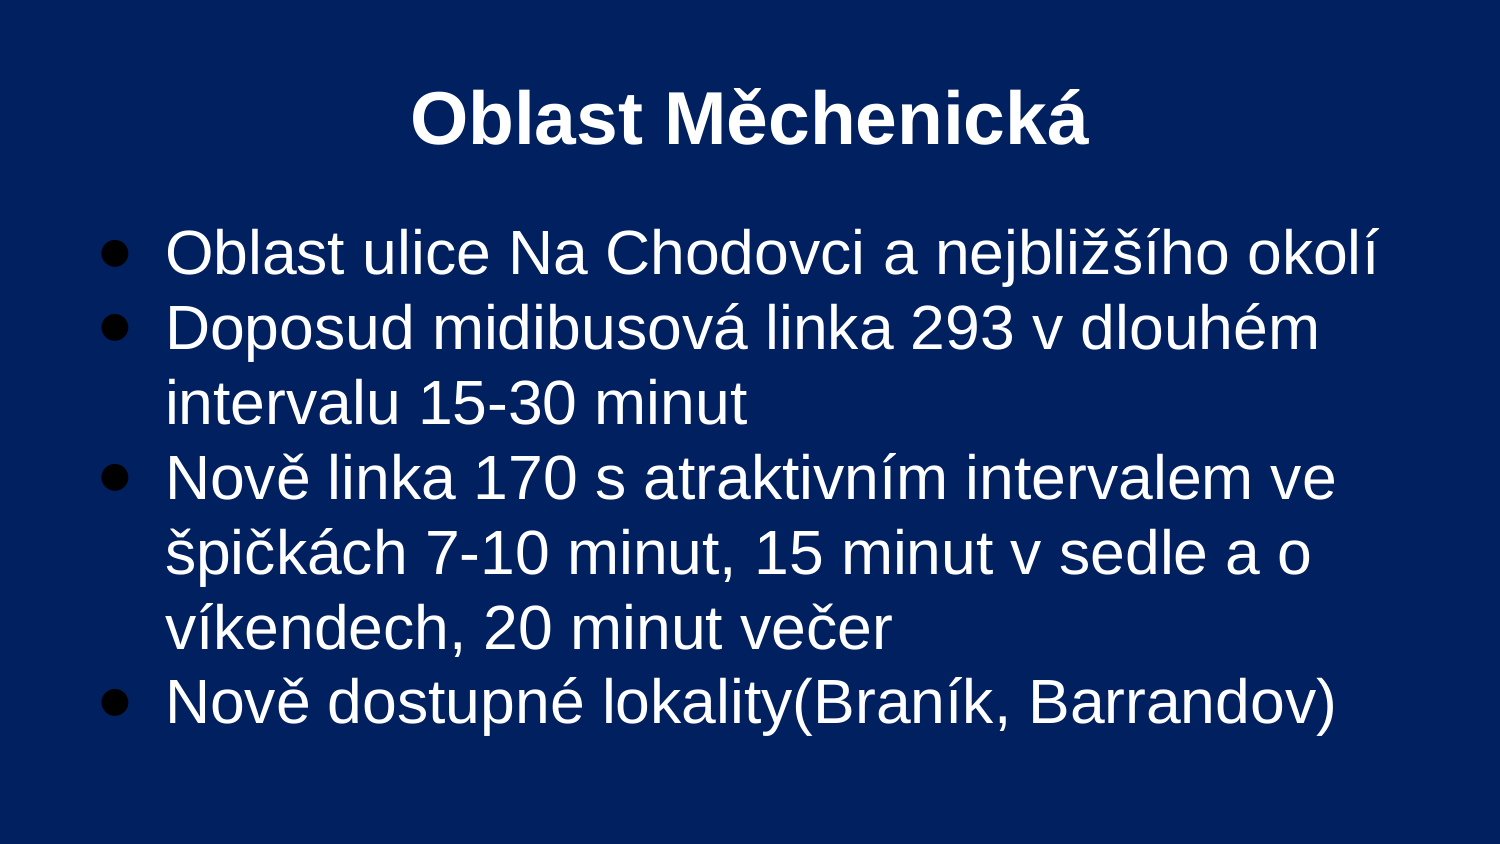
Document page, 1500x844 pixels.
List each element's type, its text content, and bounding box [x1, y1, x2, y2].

title Oblast Měchenická [75, 3, 1425, 175]
list Oblast ulice Na Chodovci a nejbližšího okolí Doposud midibusová linka 293 v dlouhém intervalu 15-30 minut Nově linka 170 s atraktivním intervalem ve špičkách 7-10 minut, 15 minut v sedle a o víkendech, 20 minut večer Nově dostupné lokality(Braník, Barrandov) [75, 196, 1425, 752]
